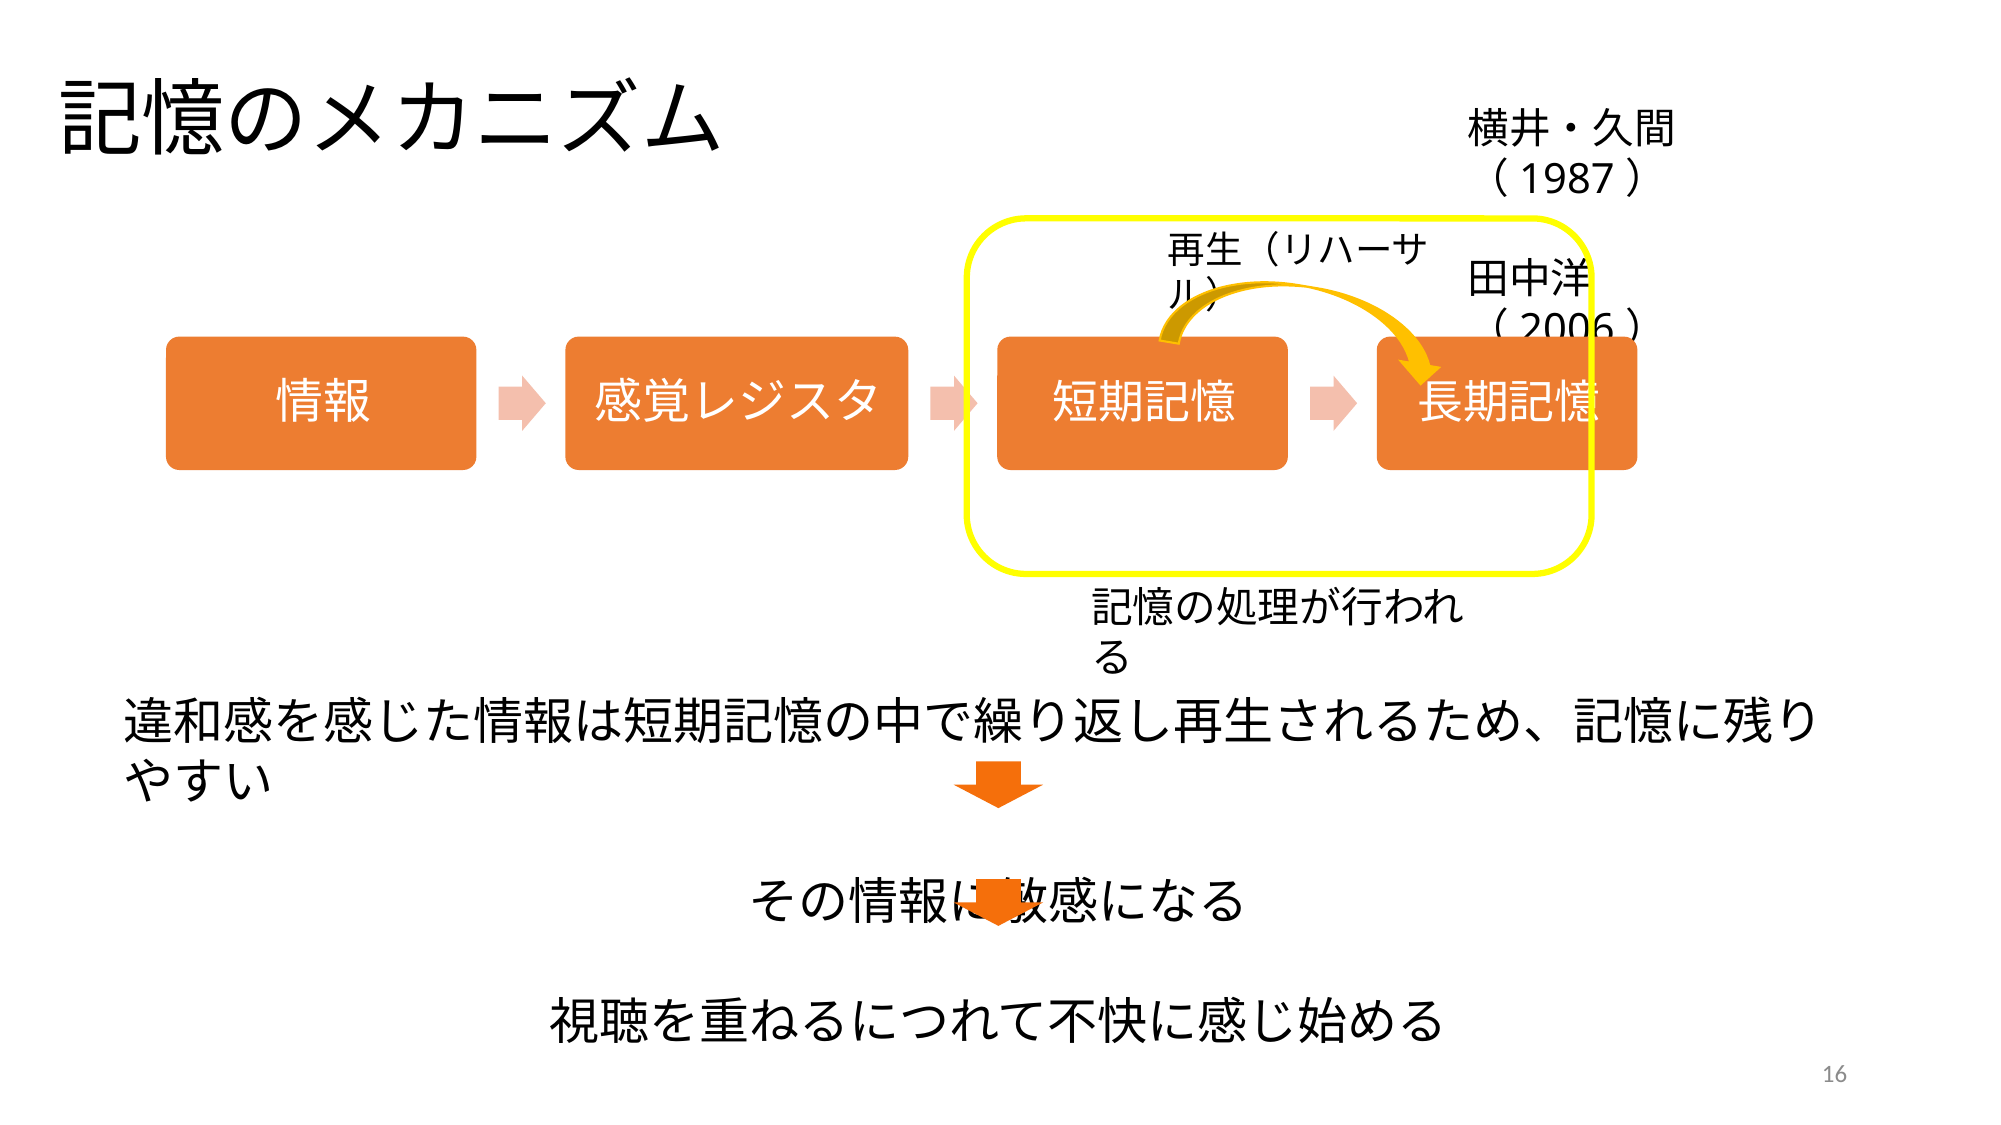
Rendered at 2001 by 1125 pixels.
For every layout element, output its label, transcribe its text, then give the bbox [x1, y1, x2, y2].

text_box 横井・久間（1987） 田中洋（2006） [1452, 94, 1792, 360]
slide_number 16 [1412, 1057, 1863, 1103]
text_box 記憶のメカニズム [43, 58, 746, 173]
text_box [953, 760, 1044, 810]
text_box [953, 878, 1044, 928]
text_box 違和感を感じた情報は短期記憶の中で繰り返し再生されるため、記憶に残りやすい その情報に敏感になる 視聴を重ねるにつれて不快に感じ始める [108, 682, 1888, 1057]
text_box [165, 218, 1638, 640]
